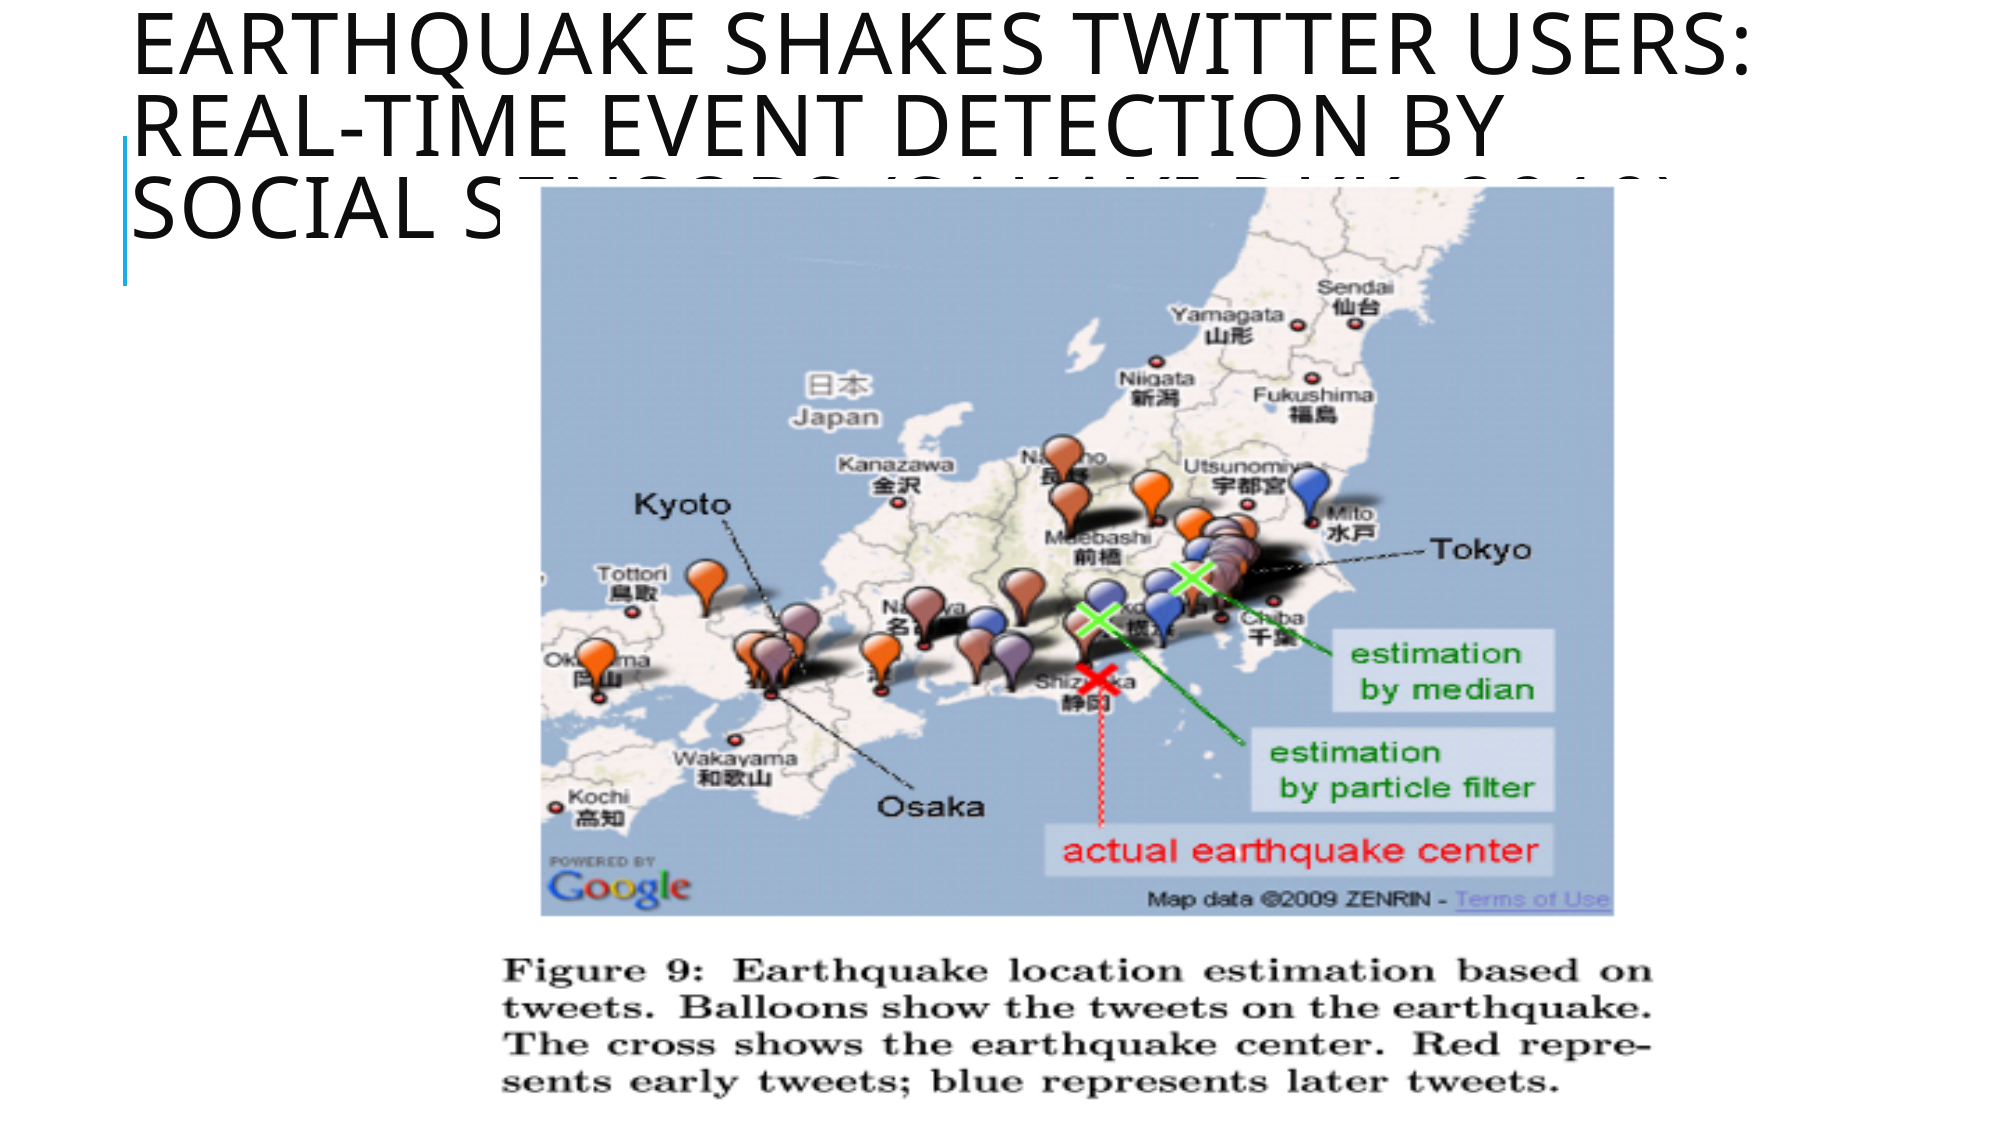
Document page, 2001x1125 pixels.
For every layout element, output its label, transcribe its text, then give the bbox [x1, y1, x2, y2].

title Earthquake Shakes Twitter Users: Real-time Event Detection by Social Sensors (Sakaki dkk, 2010) [115, 0, 1853, 265]
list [500, 179, 1693, 1125]
